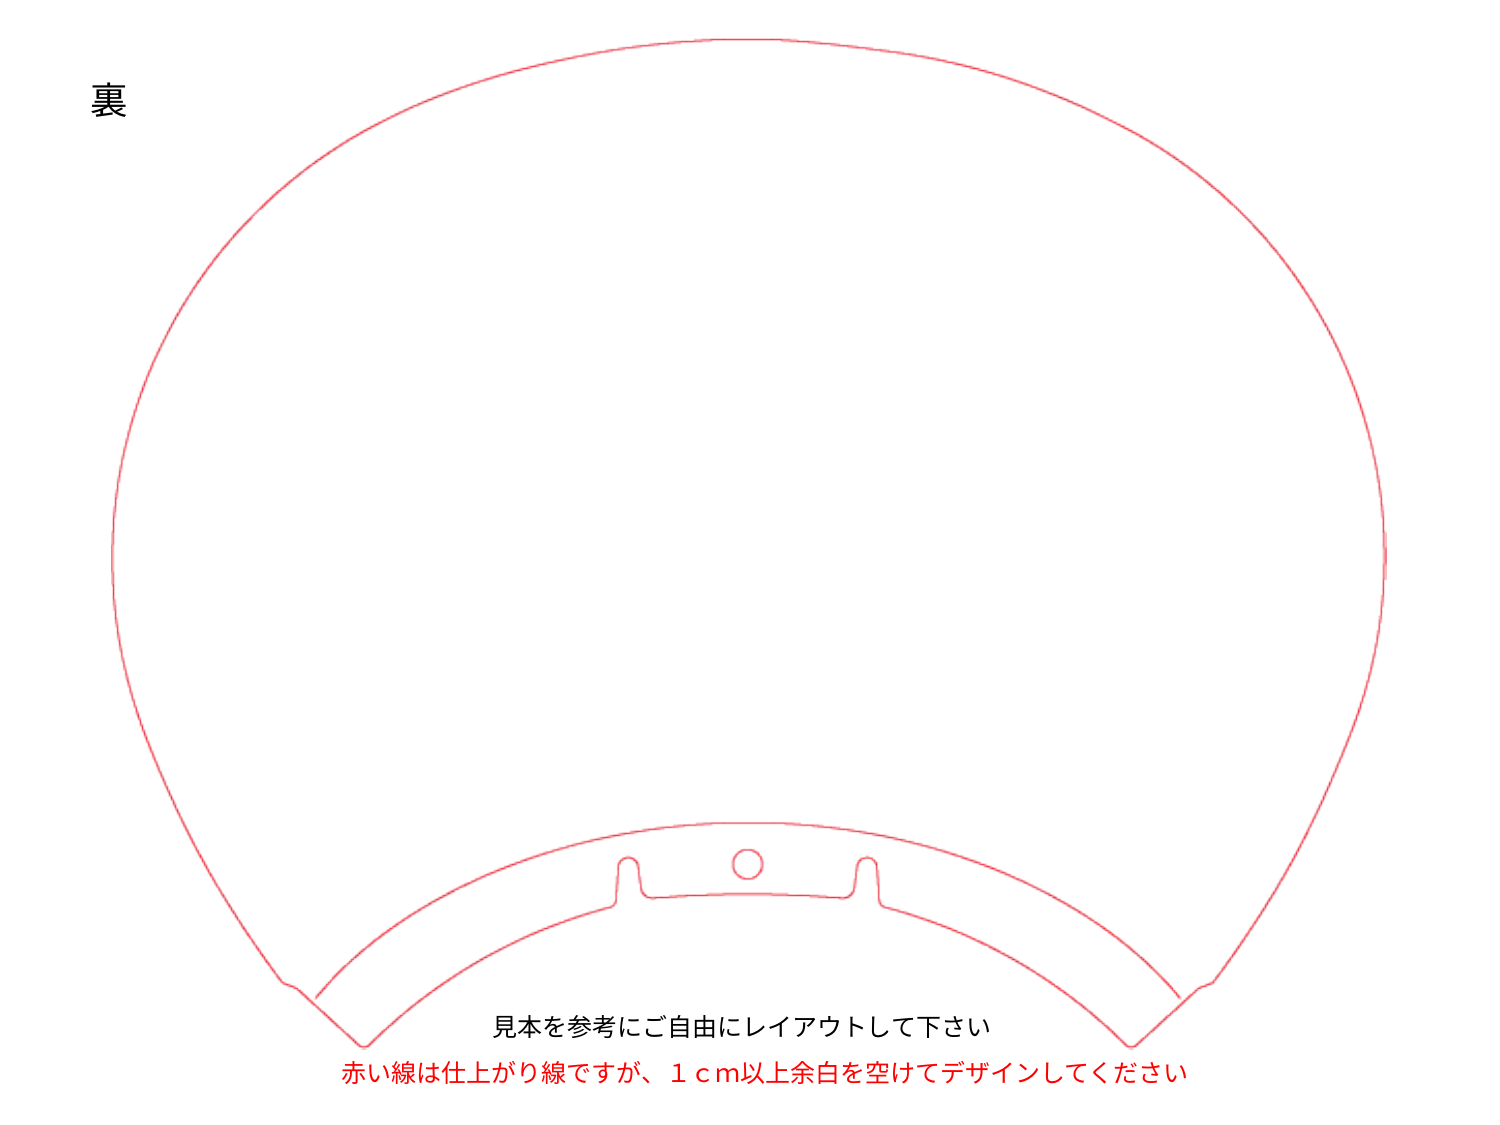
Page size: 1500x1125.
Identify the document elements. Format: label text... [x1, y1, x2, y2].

text_box 裏 [75, 69, 104, 130]
picture [111, 36, 1387, 1050]
text_box 赤い線は仕上がり線ですが、１ｃｍ以上余白を空けてデザインしてください [326, 1061, 1213, 1095]
